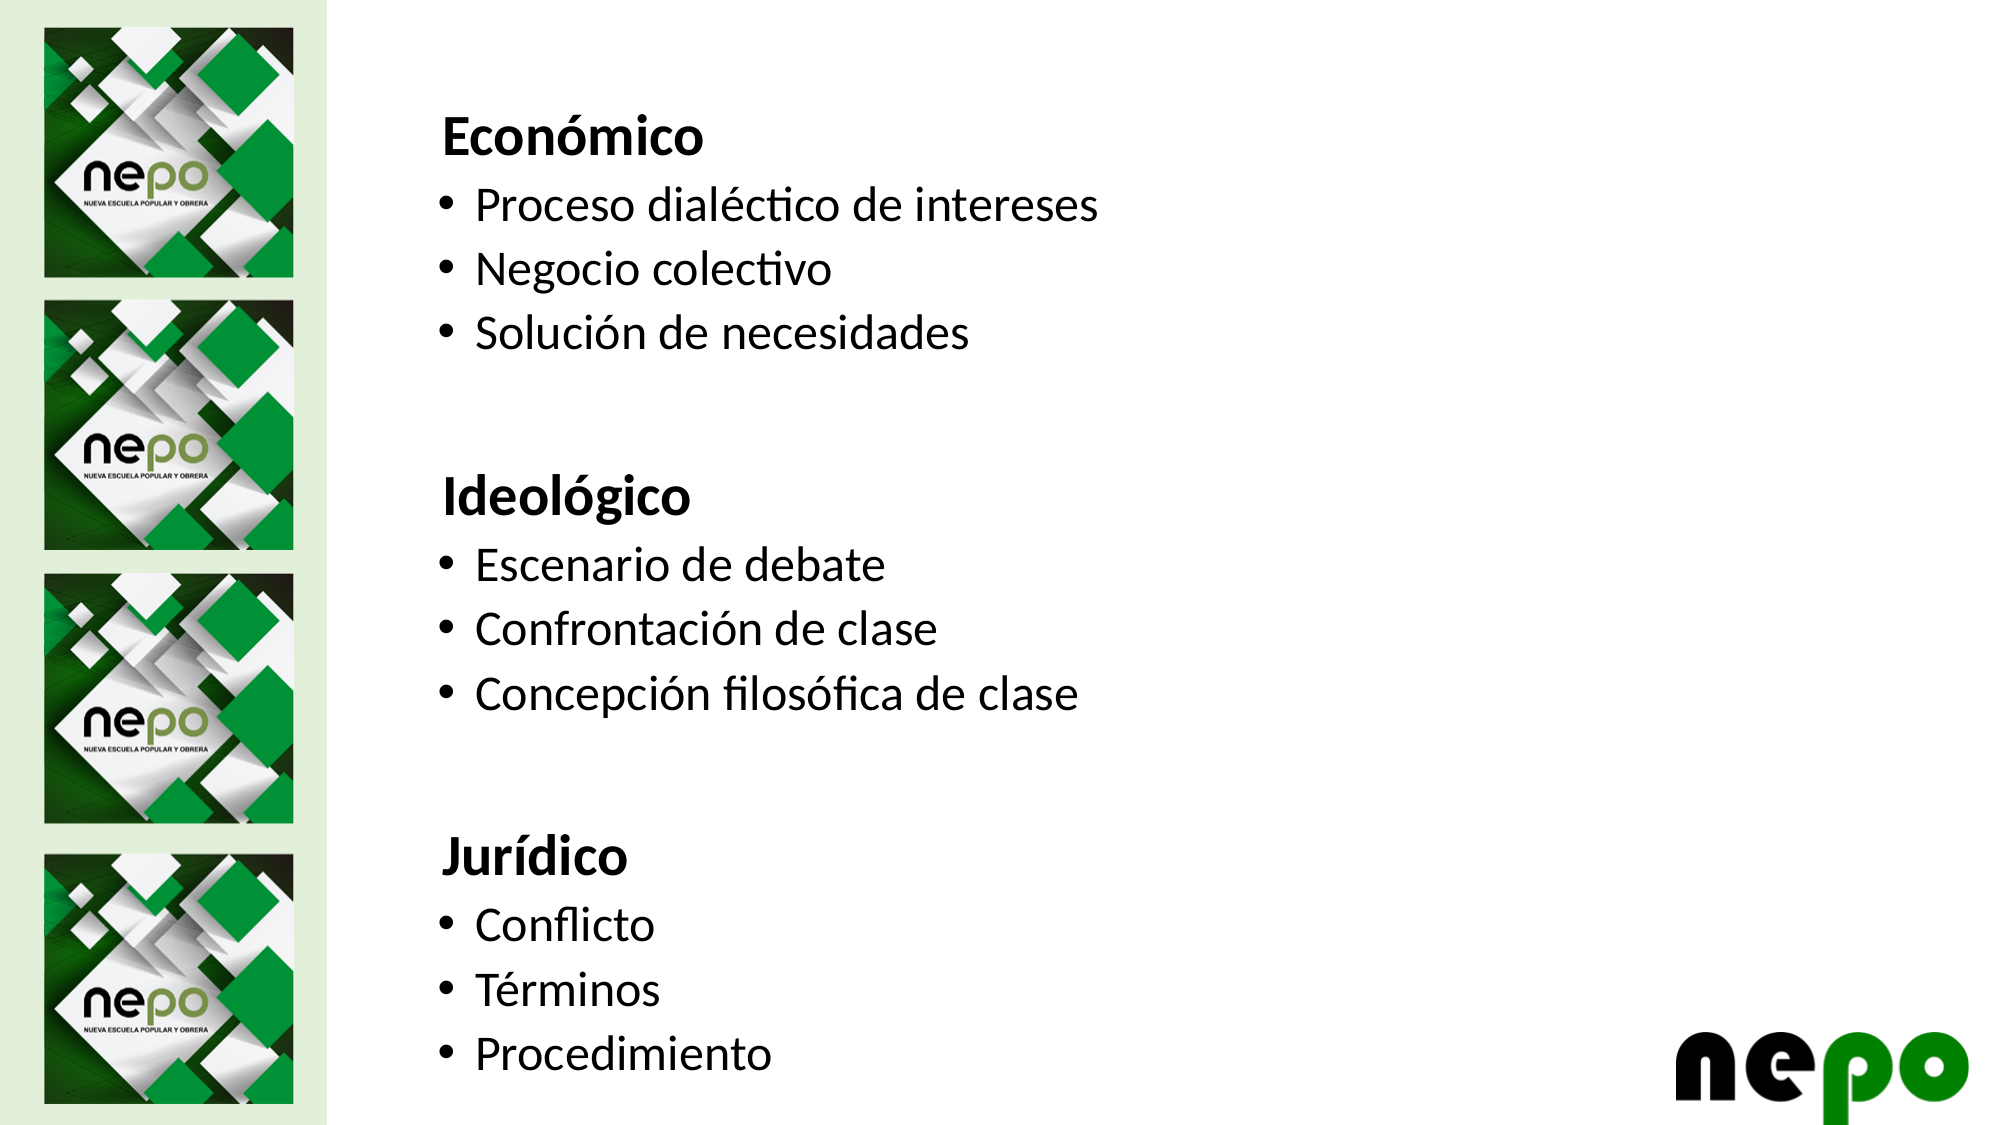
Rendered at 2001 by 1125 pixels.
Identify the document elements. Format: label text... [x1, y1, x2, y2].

picture [1676, 1032, 1969, 1125]
list Económico Proceso dialéctico de intereses Negocio colectivo Solución de necesidades Ideológico Escenario de debate Confrontación de clase Concepción filosófica de clase Jurídico Conflicto Términos Procedimiento [347, 97, 1964, 1050]
picture [0, 0, 327, 1125]
